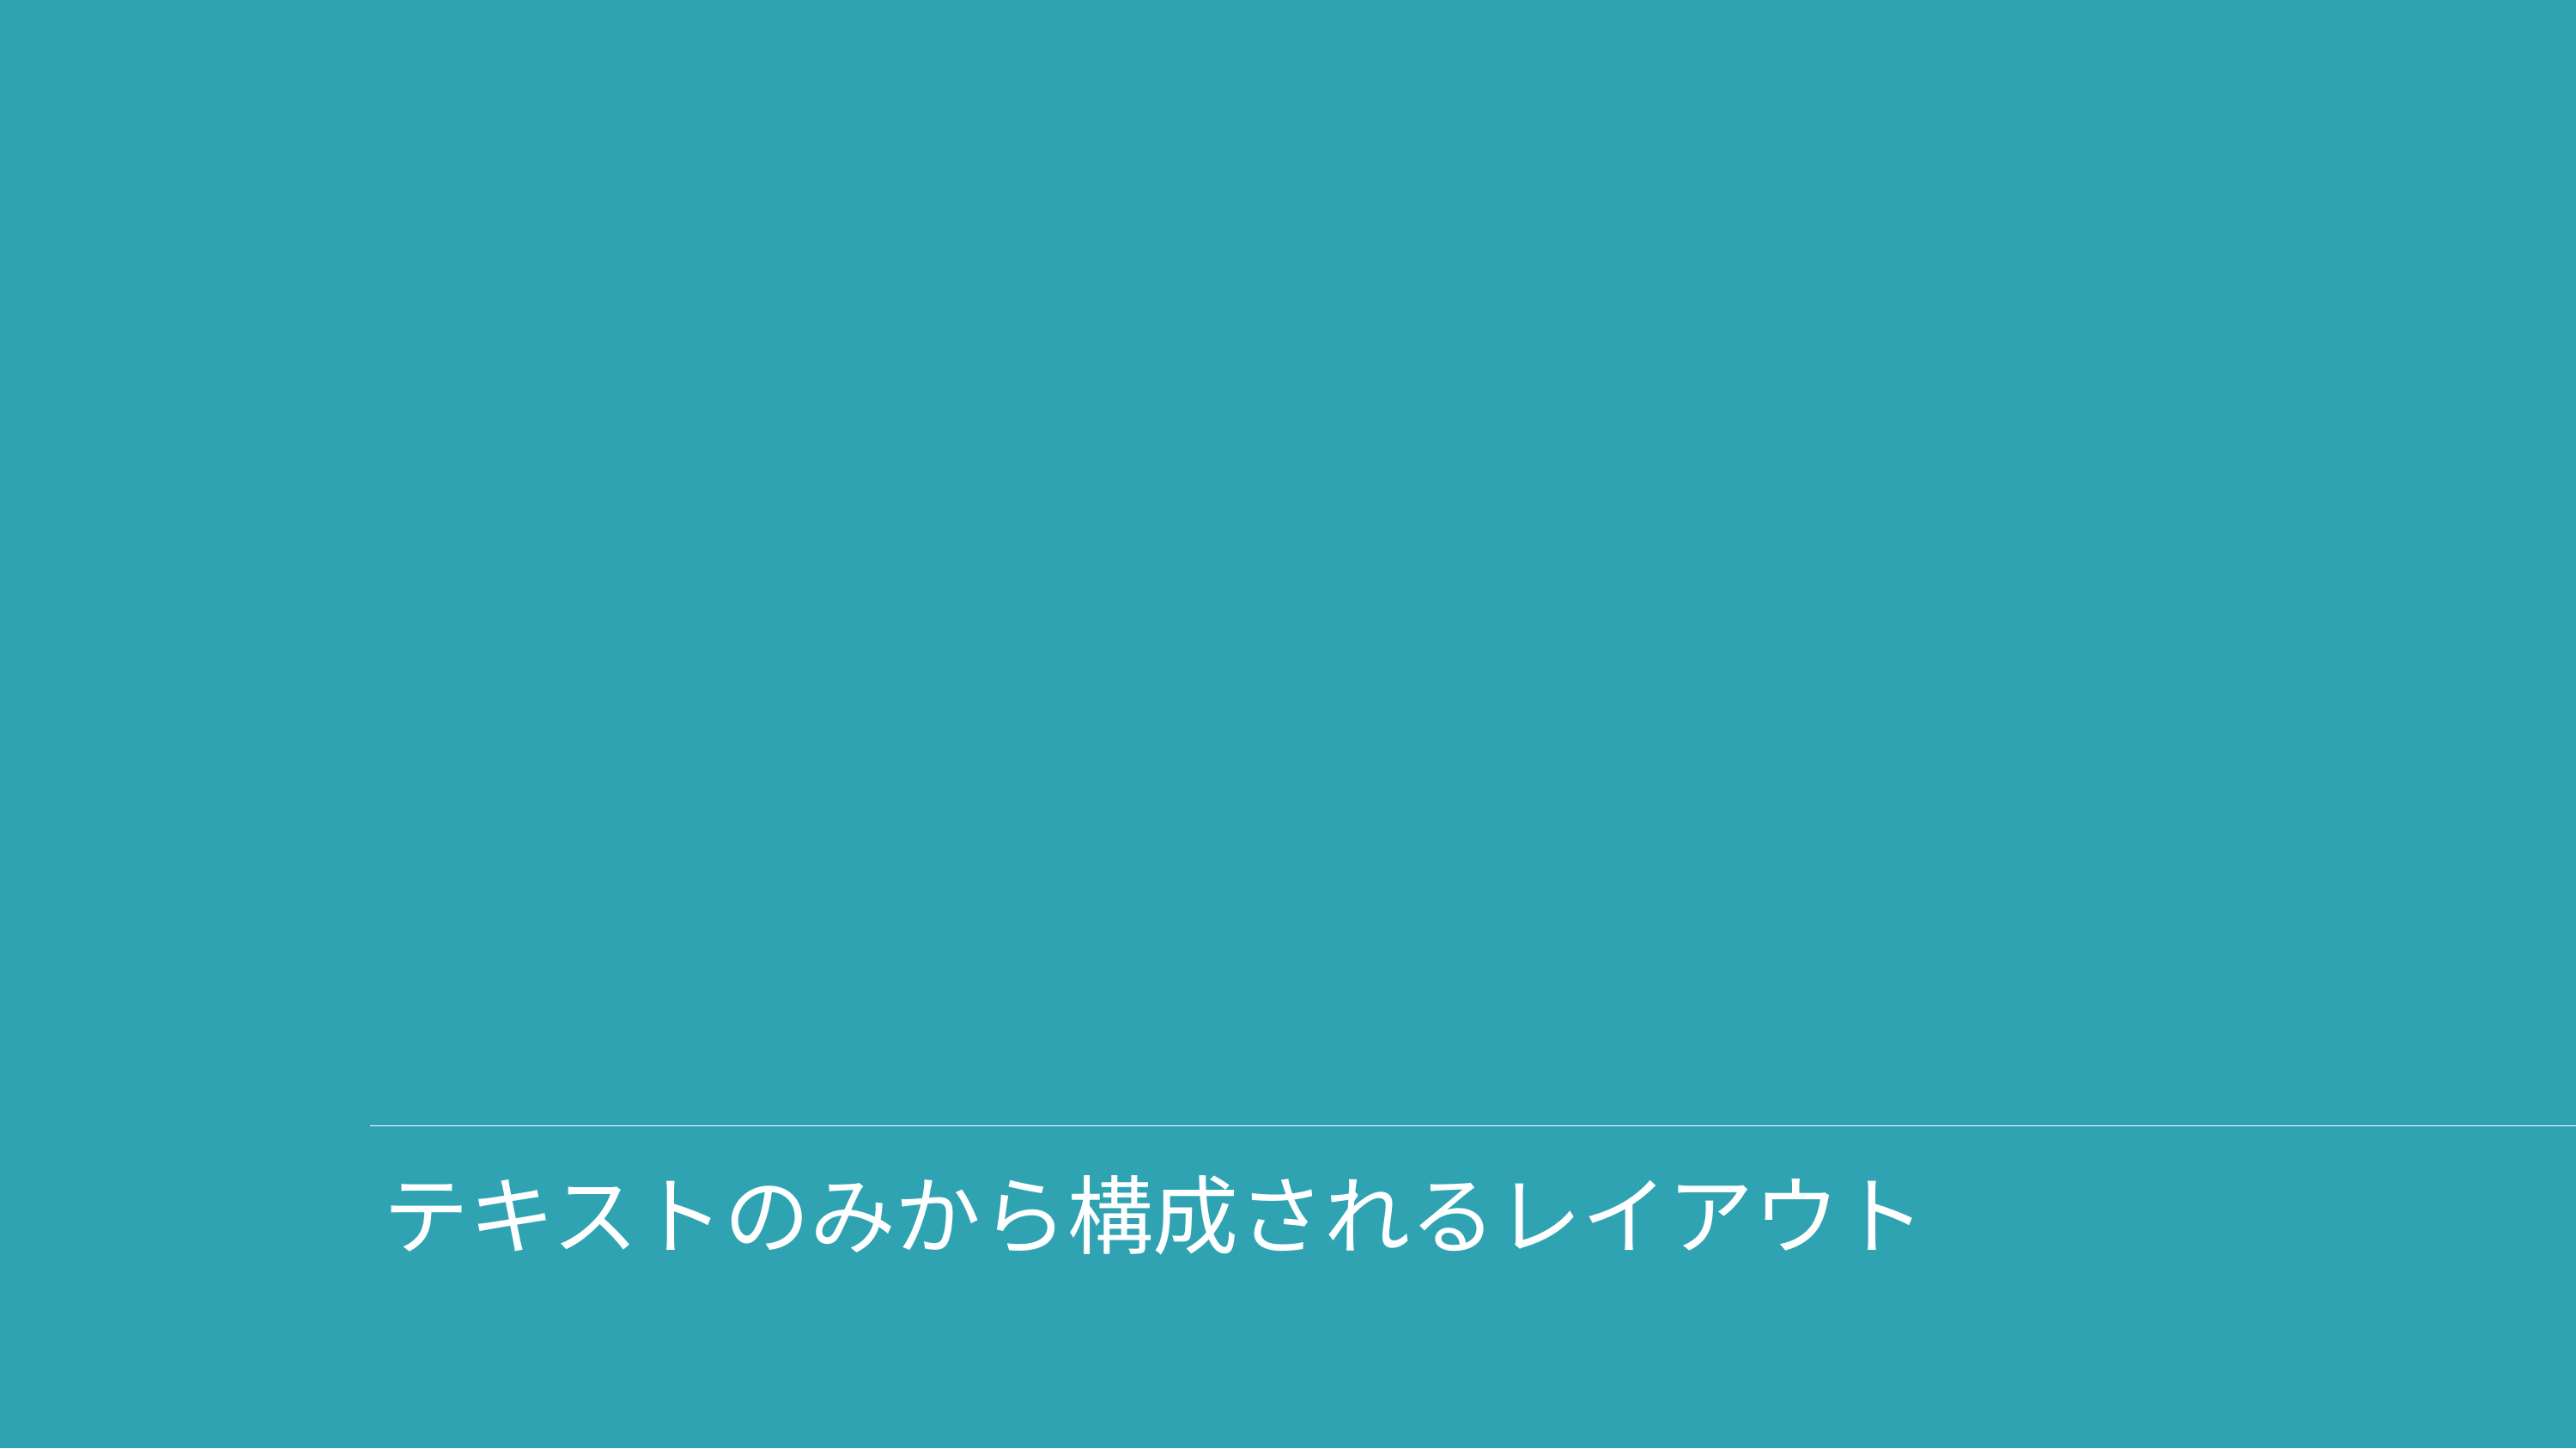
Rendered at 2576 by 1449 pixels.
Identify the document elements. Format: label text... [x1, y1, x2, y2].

title テキストのみから構成されるレイアウト [370, 1143, 2576, 1296]
